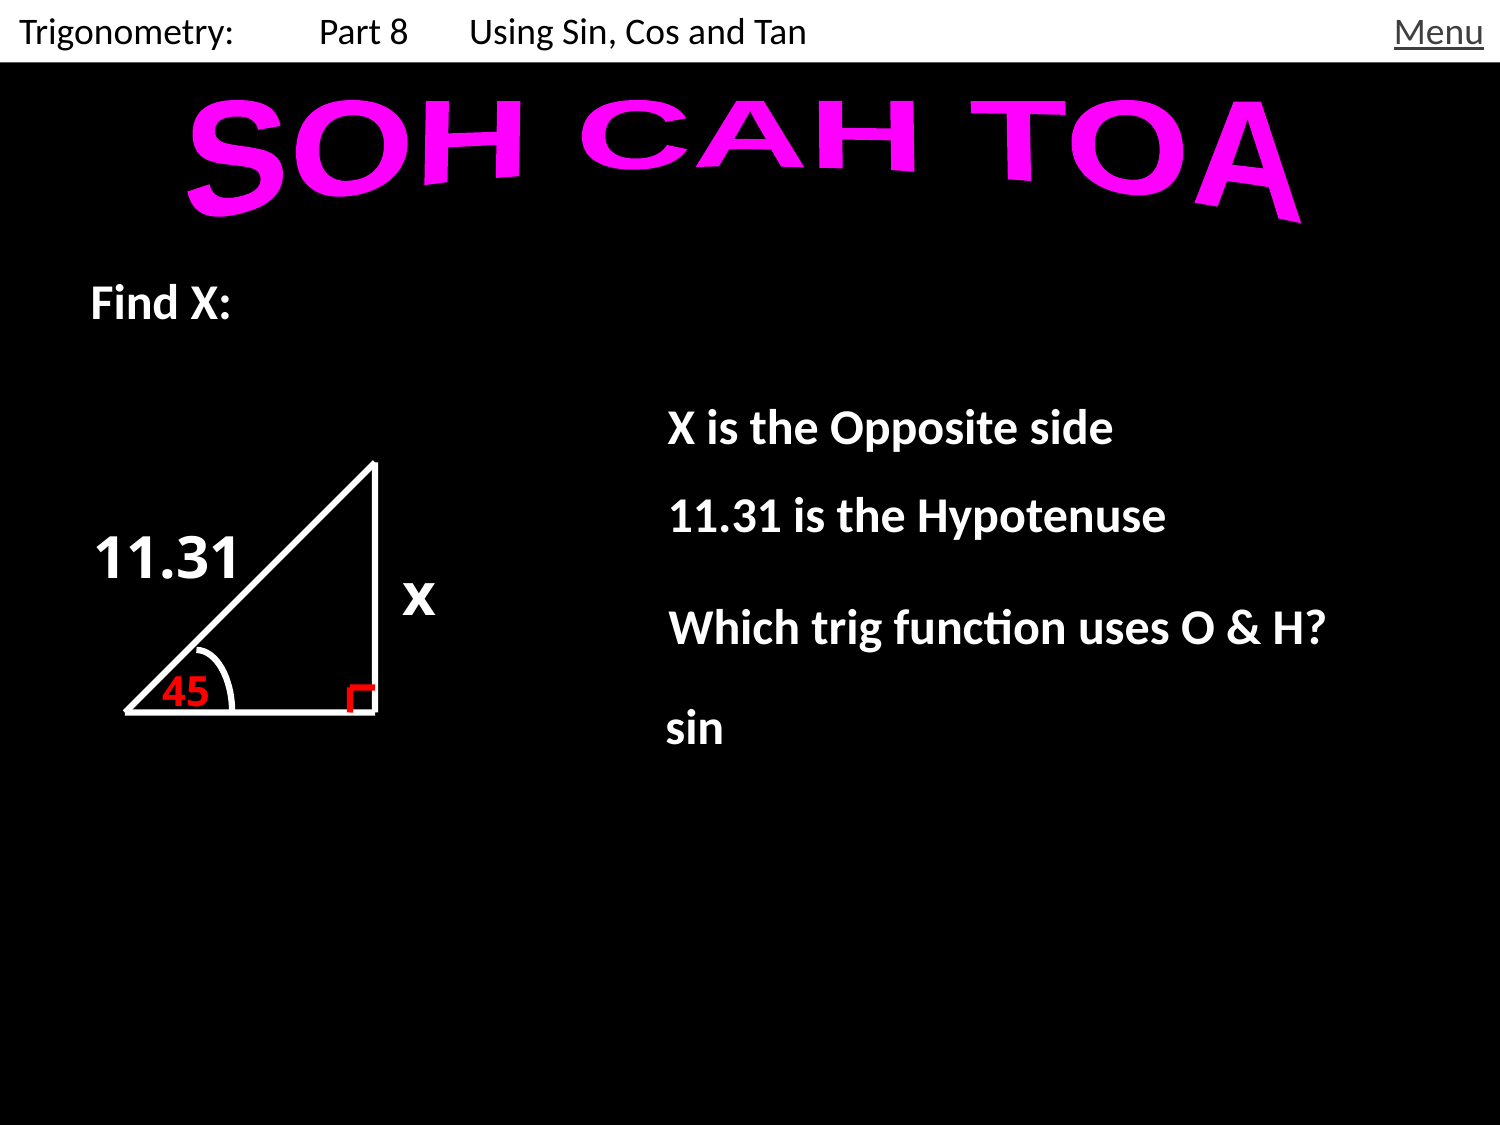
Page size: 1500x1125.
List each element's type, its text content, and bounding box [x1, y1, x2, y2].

text_box x [388, 549, 452, 635]
text_box 11.31 [78, 512, 119, 598]
text_box X is the Opposite side [652, 387, 1130, 463]
text_box sin [650, 687, 740, 763]
text_box Find X: [75, 262, 247, 338]
text_box Trigonometry: Part 8 Using Sin, Cos and Tan [4, 0, 823, 60]
text_box Menu [1379, 0, 1500, 60]
text_box 11.31 is the Hypotenuse [652, 474, 1182, 550]
text_box [0, 0, 1500, 64]
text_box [124, 462, 376, 713]
text_box Which trig function uses O & H? [653, 587, 1343, 663]
